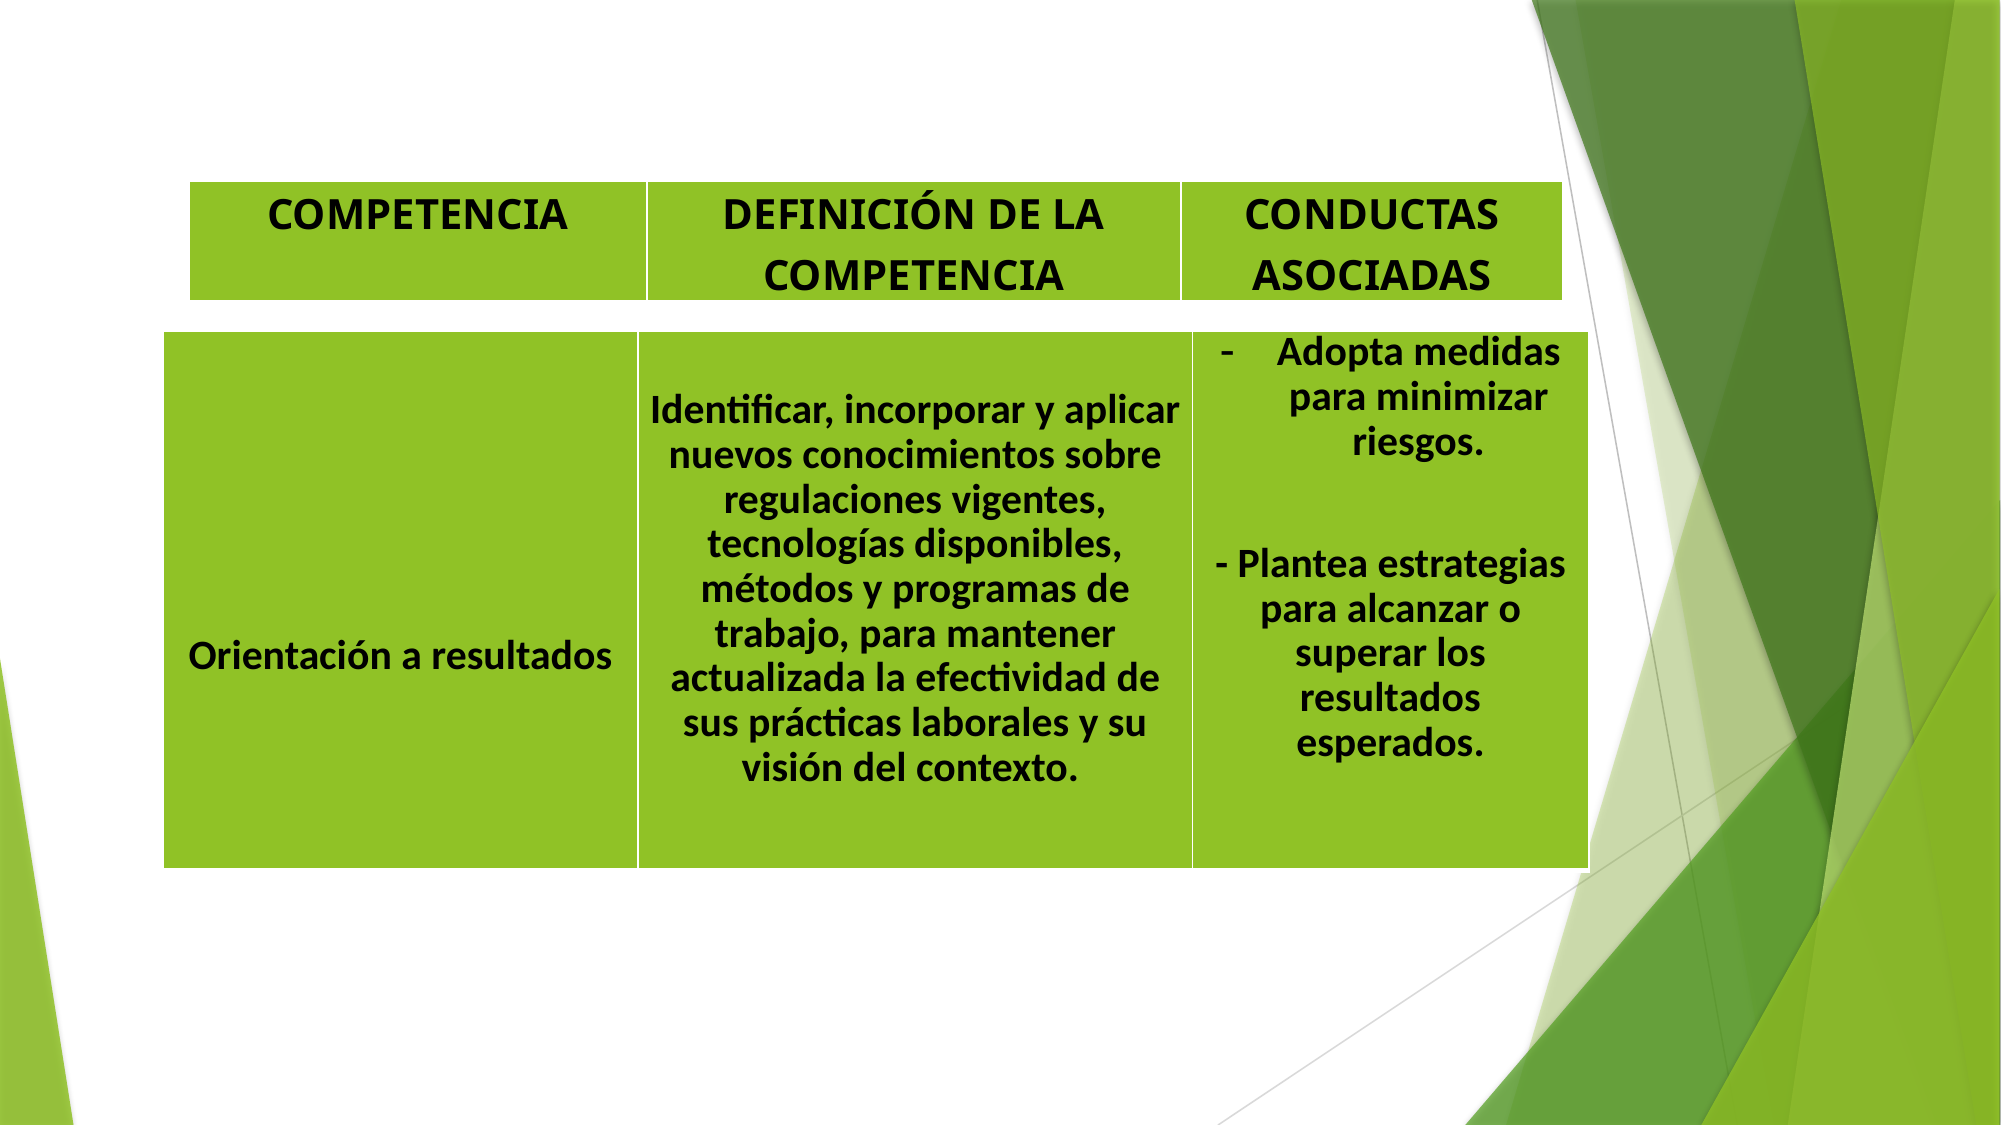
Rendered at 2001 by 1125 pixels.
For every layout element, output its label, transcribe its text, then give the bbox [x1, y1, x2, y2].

table_header DEFINICIÓN DE LA COMPETENCIA [648, 182, 1180, 300]
table_header COMPETENCIA [190, 182, 646, 300]
table_header Adopta medidas para minimizar riesgos. - Plantea estrategias para alcanzar o superar los resultados esperados. [1193, 332, 1588, 868]
table_header CONDUCTAS ASOCIADAS [1182, 182, 1562, 300]
table_header Orientación a resultados [164, 332, 637, 868]
title [111, 99, 1522, 317]
table_header Identificar, incorporar y aplicar nuevos conocimientos sobre regulaciones vigentes, tecnologías disponibles, métodos y programas de trabajo, para mantener actualizada la efectividad de sus prácticas laborales y su visión del contexto. [639, 332, 1192, 868]
